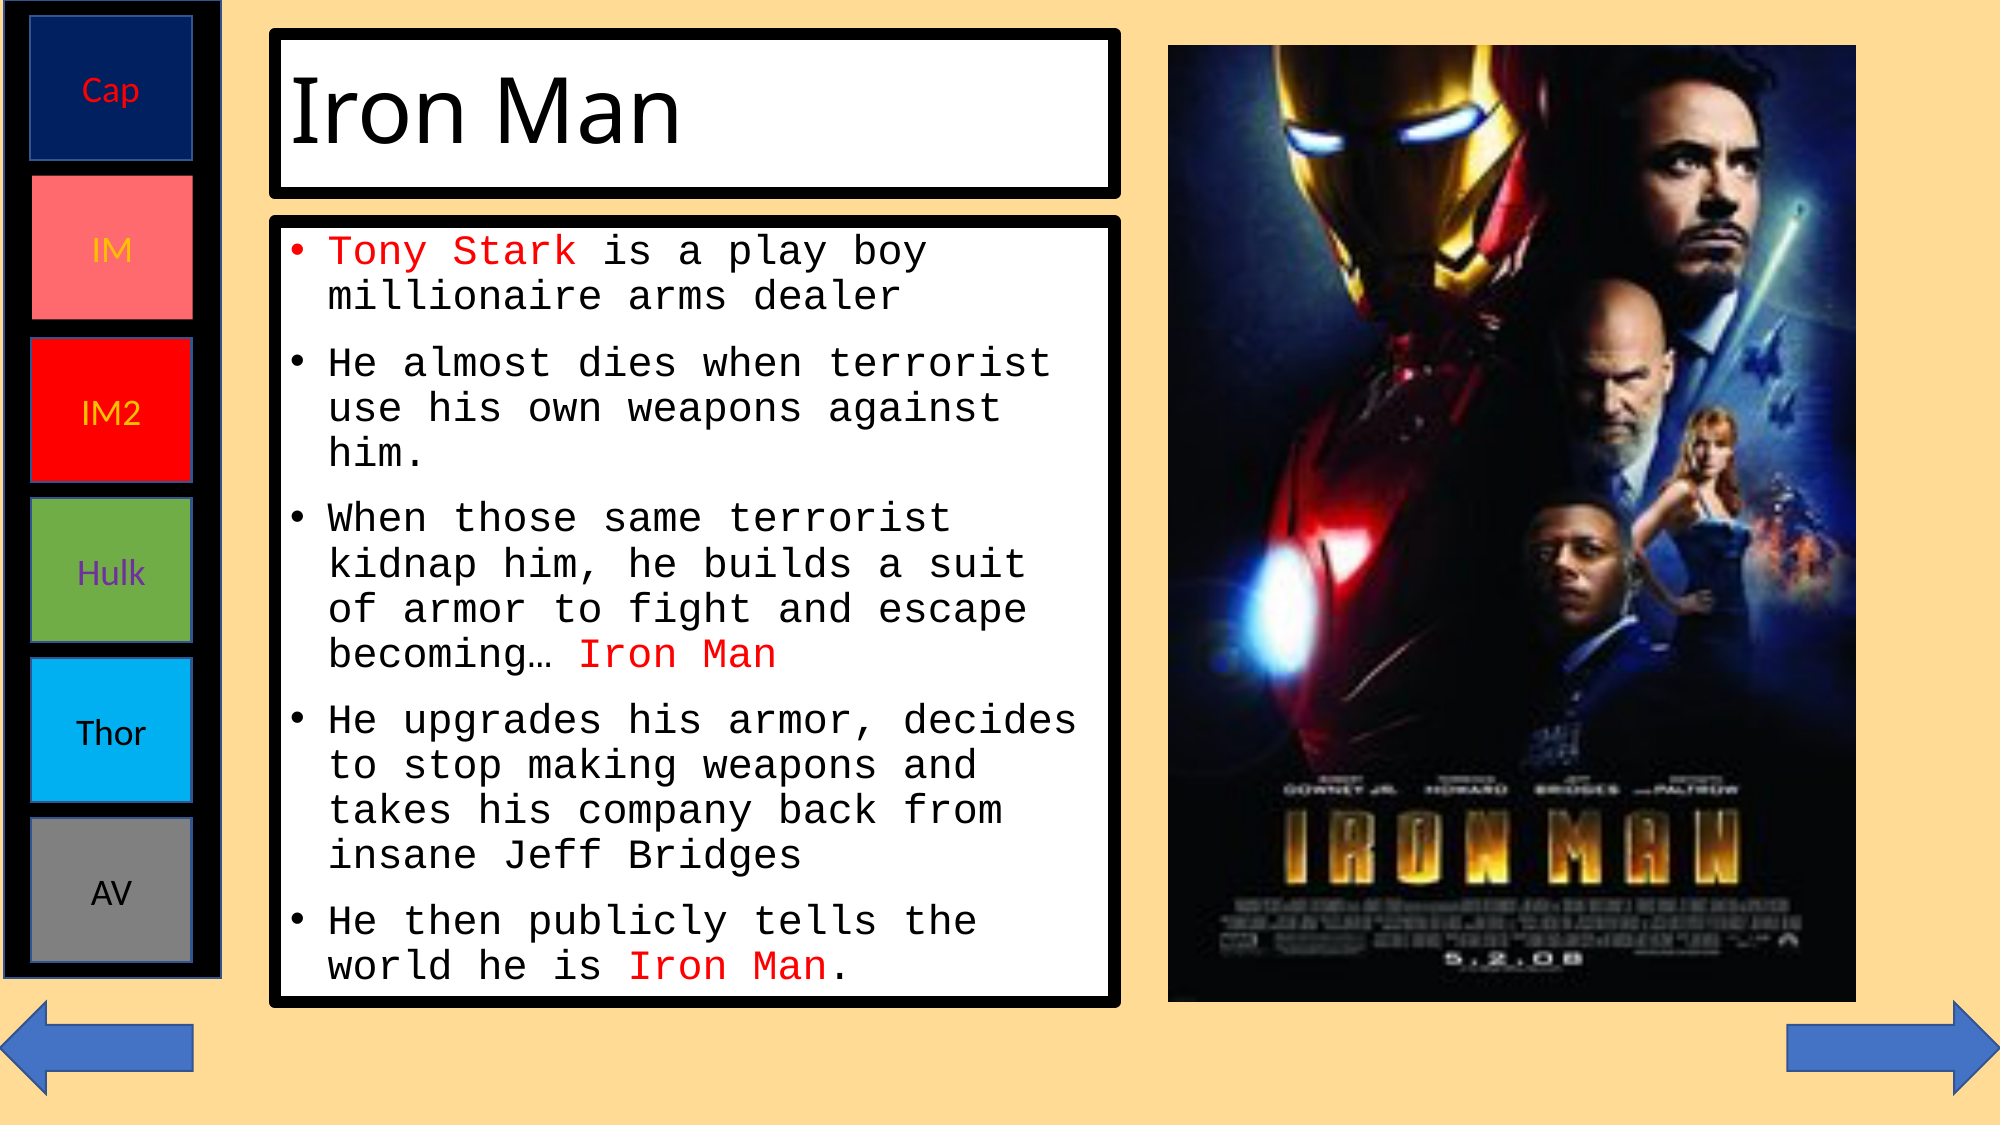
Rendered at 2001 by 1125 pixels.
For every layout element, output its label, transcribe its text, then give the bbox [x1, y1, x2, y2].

text_box Hulk [30, 497, 193, 643]
text_box IM [31, 174, 194, 320]
text_box Thor [30, 657, 193, 803]
list Tony Stark is a play boy millionaire arms dealer He almost dies when terrorist use his own weapons against him. When those same terrorist kidnap him, he builds a suit of armor to fight and escape becoming… Iron Man He upgrades his armor, decides to stop making weapons and takes his company back from insane Jeff Bridges He then publicly tells the world he is Iron Man. [275, 221, 1115, 1003]
text_box Cap [29, 15, 193, 161]
text_box IM2 [30, 337, 193, 483]
picture [1168, 45, 1856, 1003]
text_box [3, 0, 222, 979]
text_box [0, 999, 194, 1097]
text_box AV [30, 817, 193, 963]
title Iron Man [275, 34, 1115, 193]
text_box [1786, 999, 2000, 1097]
